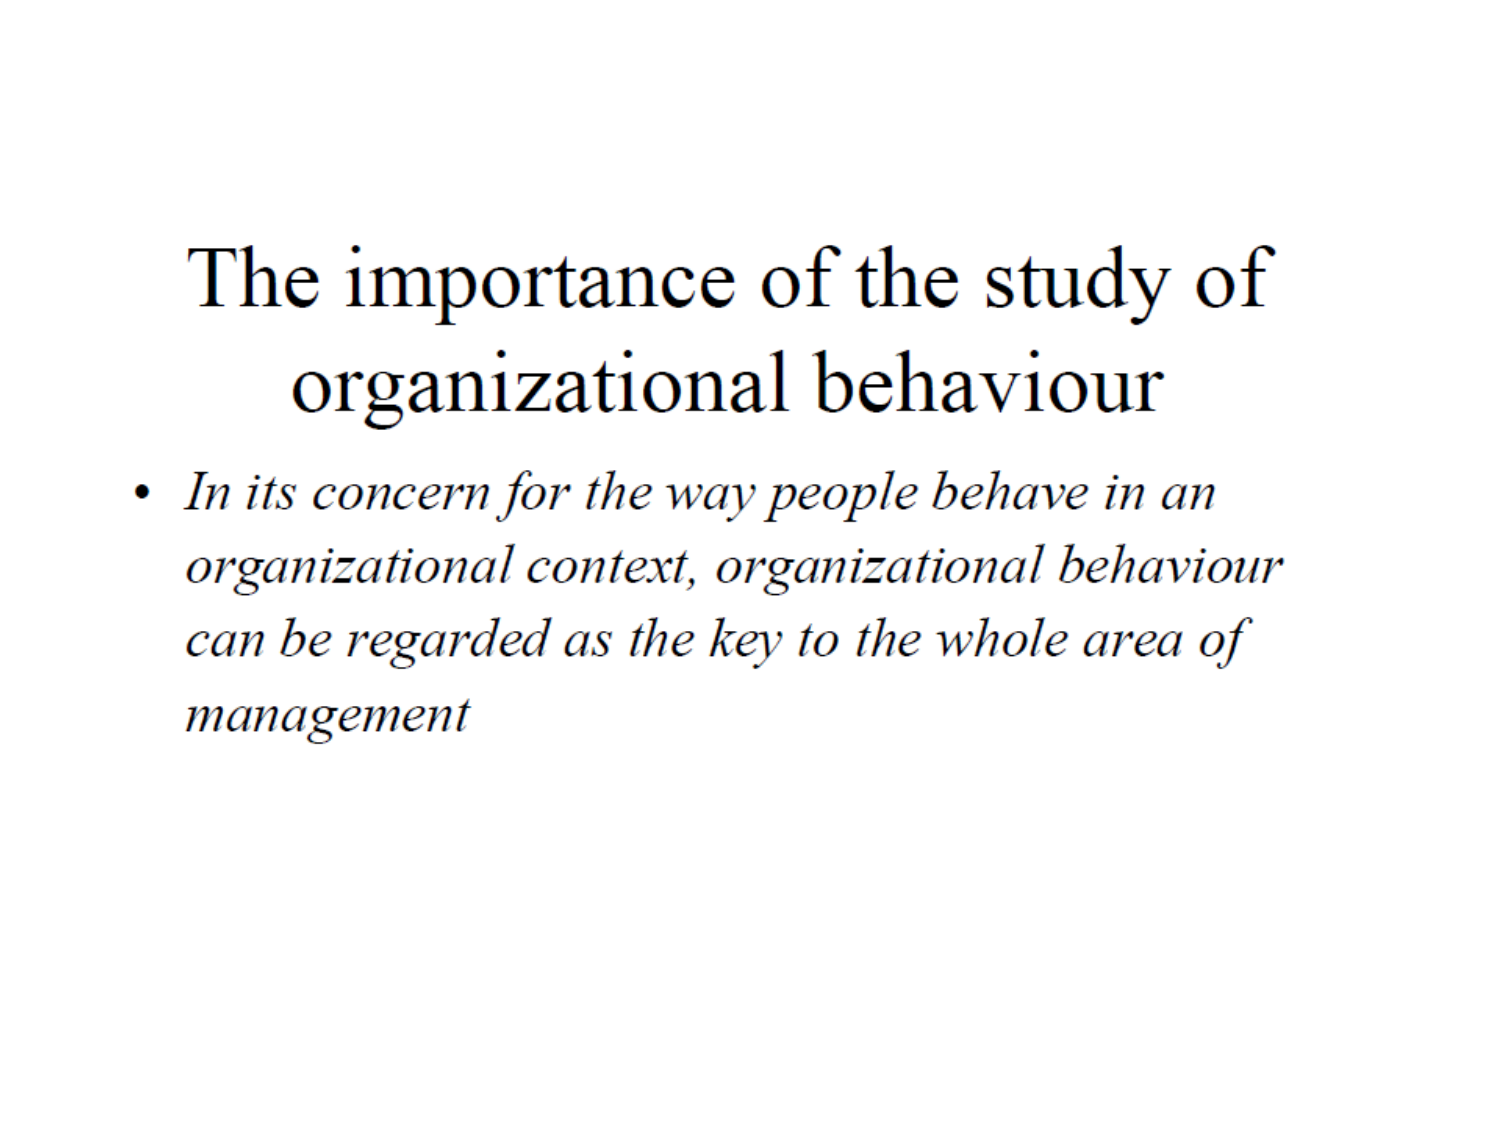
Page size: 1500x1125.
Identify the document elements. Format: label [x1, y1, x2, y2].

picture [76, 207, 1380, 767]
